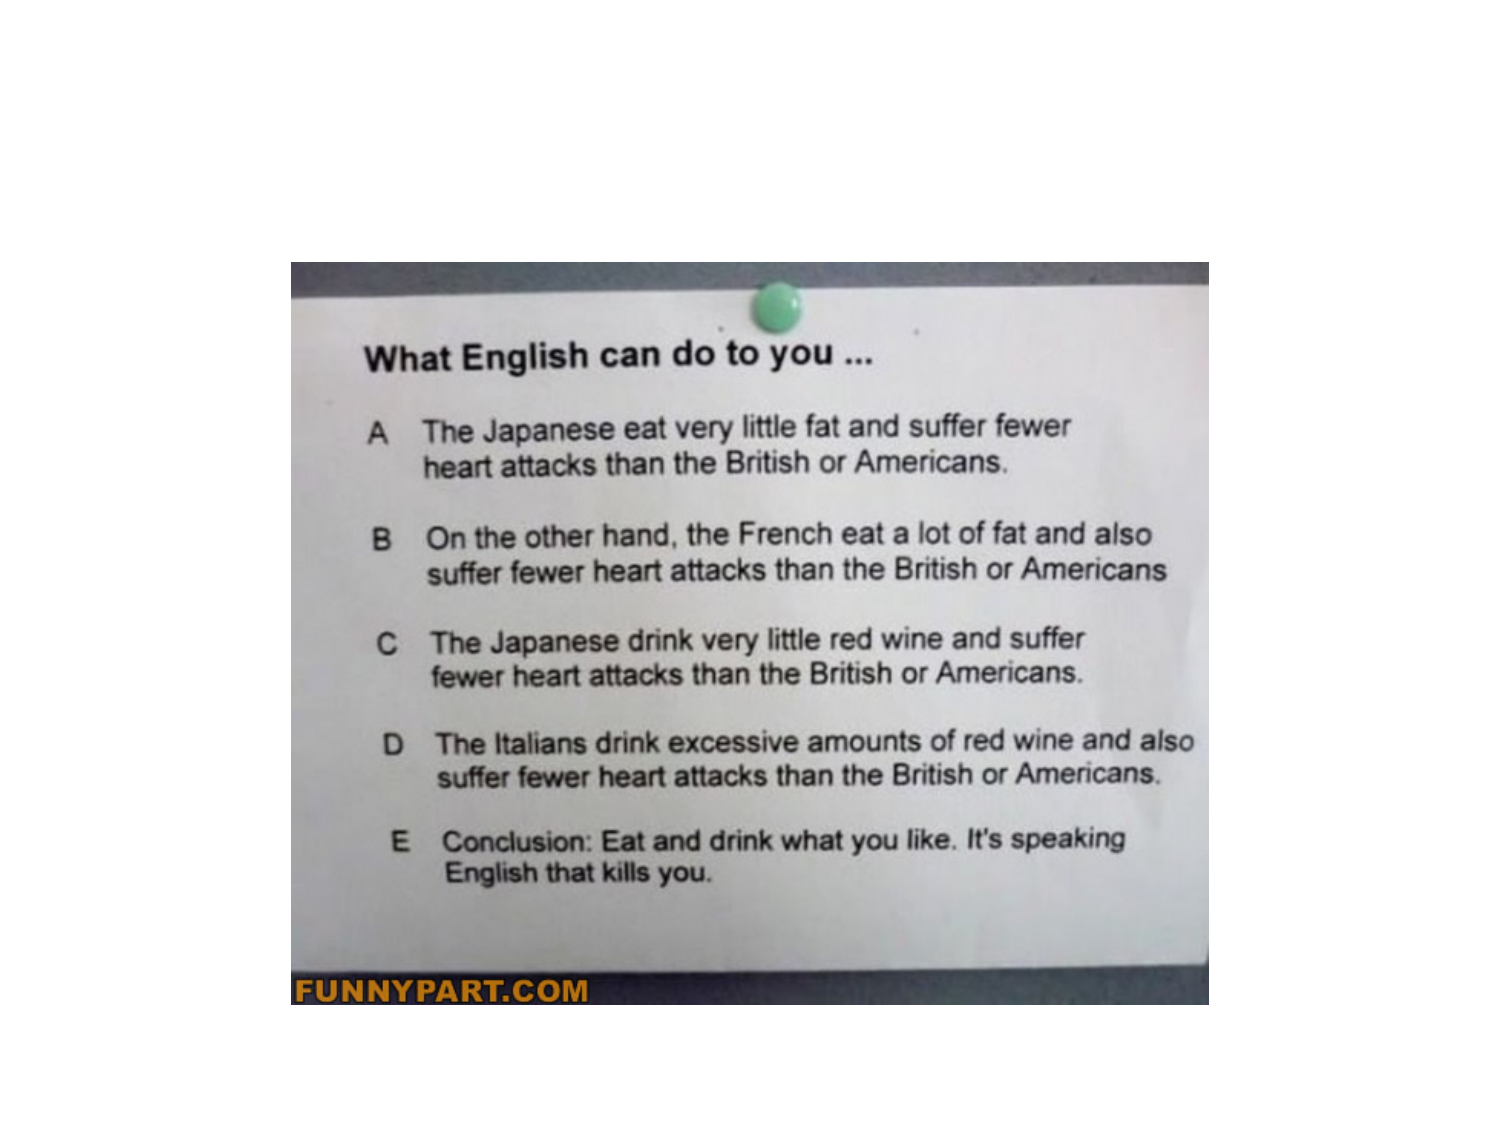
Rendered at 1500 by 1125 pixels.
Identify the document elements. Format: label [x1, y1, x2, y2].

list [291, 262, 1209, 1006]
